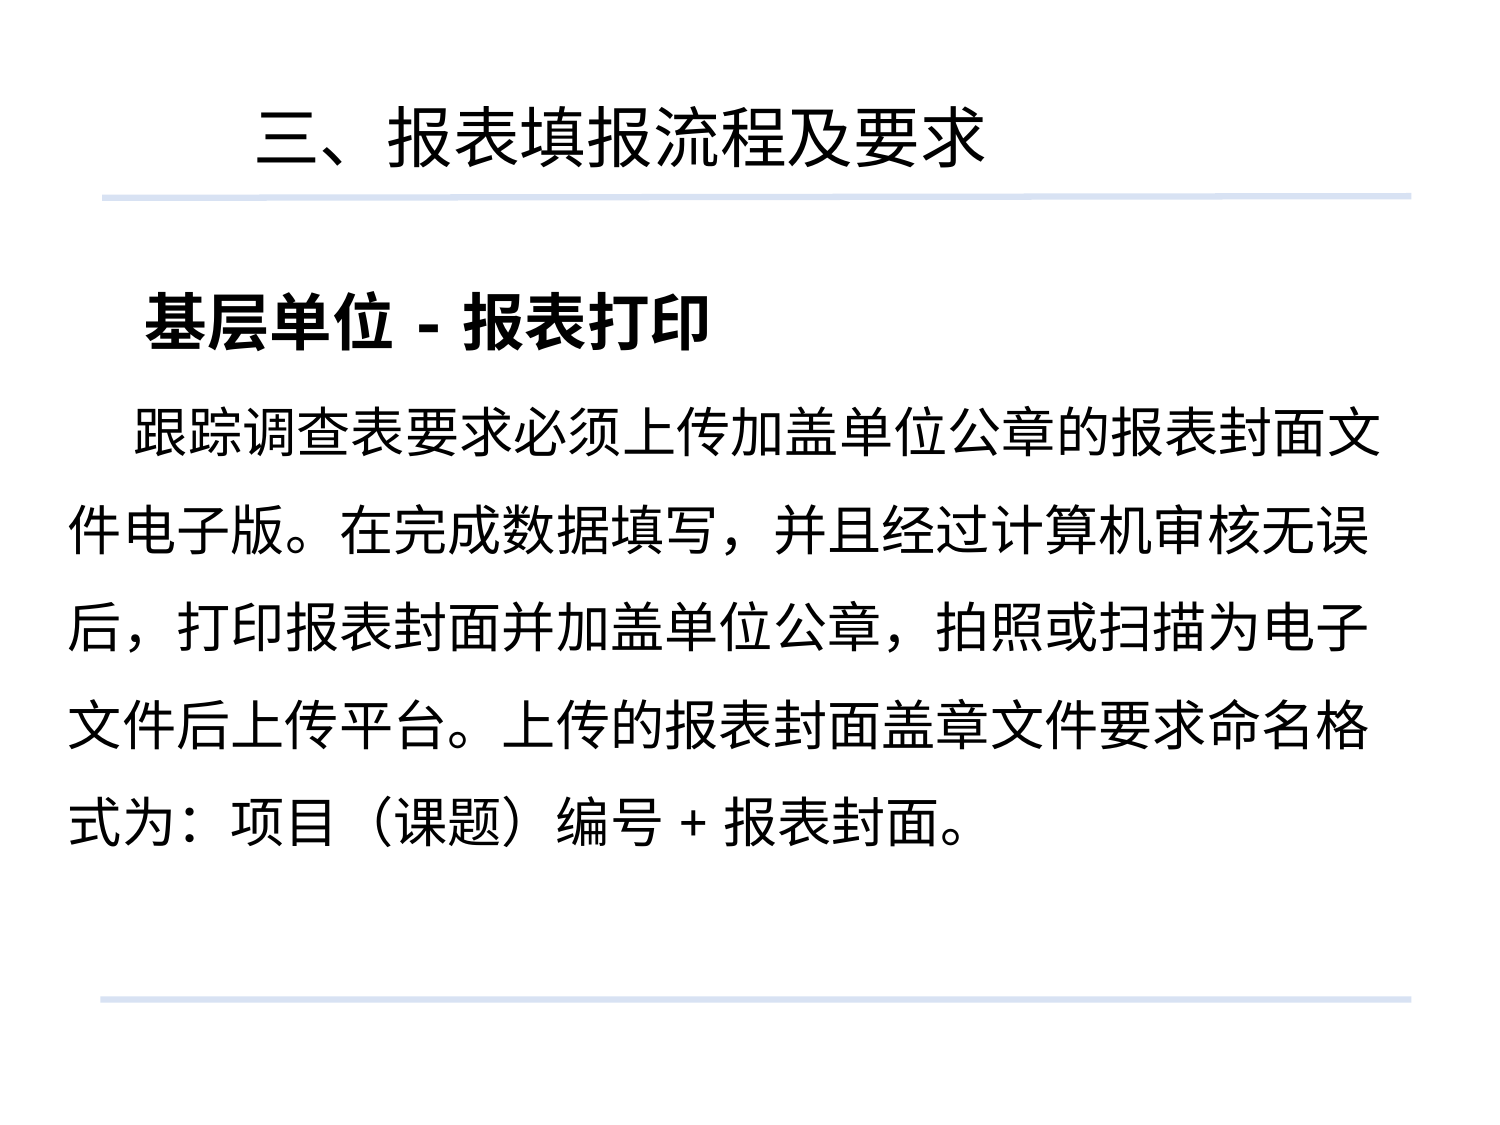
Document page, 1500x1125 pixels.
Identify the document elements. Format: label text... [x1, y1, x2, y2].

text_box 基层单位-报表打印 跟踪调查表要求必须上传加盖单位公章的报表封面文件电子版。在完成数据填写，并且经过计算机审核无误后，打印报表封面并加盖单位公章，拍照或扫描为电子文件后上传平台。上传的报表封面盖章文件要求命名格式为：项目（课题）编号+报表封面。 [53, 231, 95, 922]
text_box 三、报表填报流程及要求 [238, 88, 1412, 184]
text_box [100, 195, 1436, 1050]
